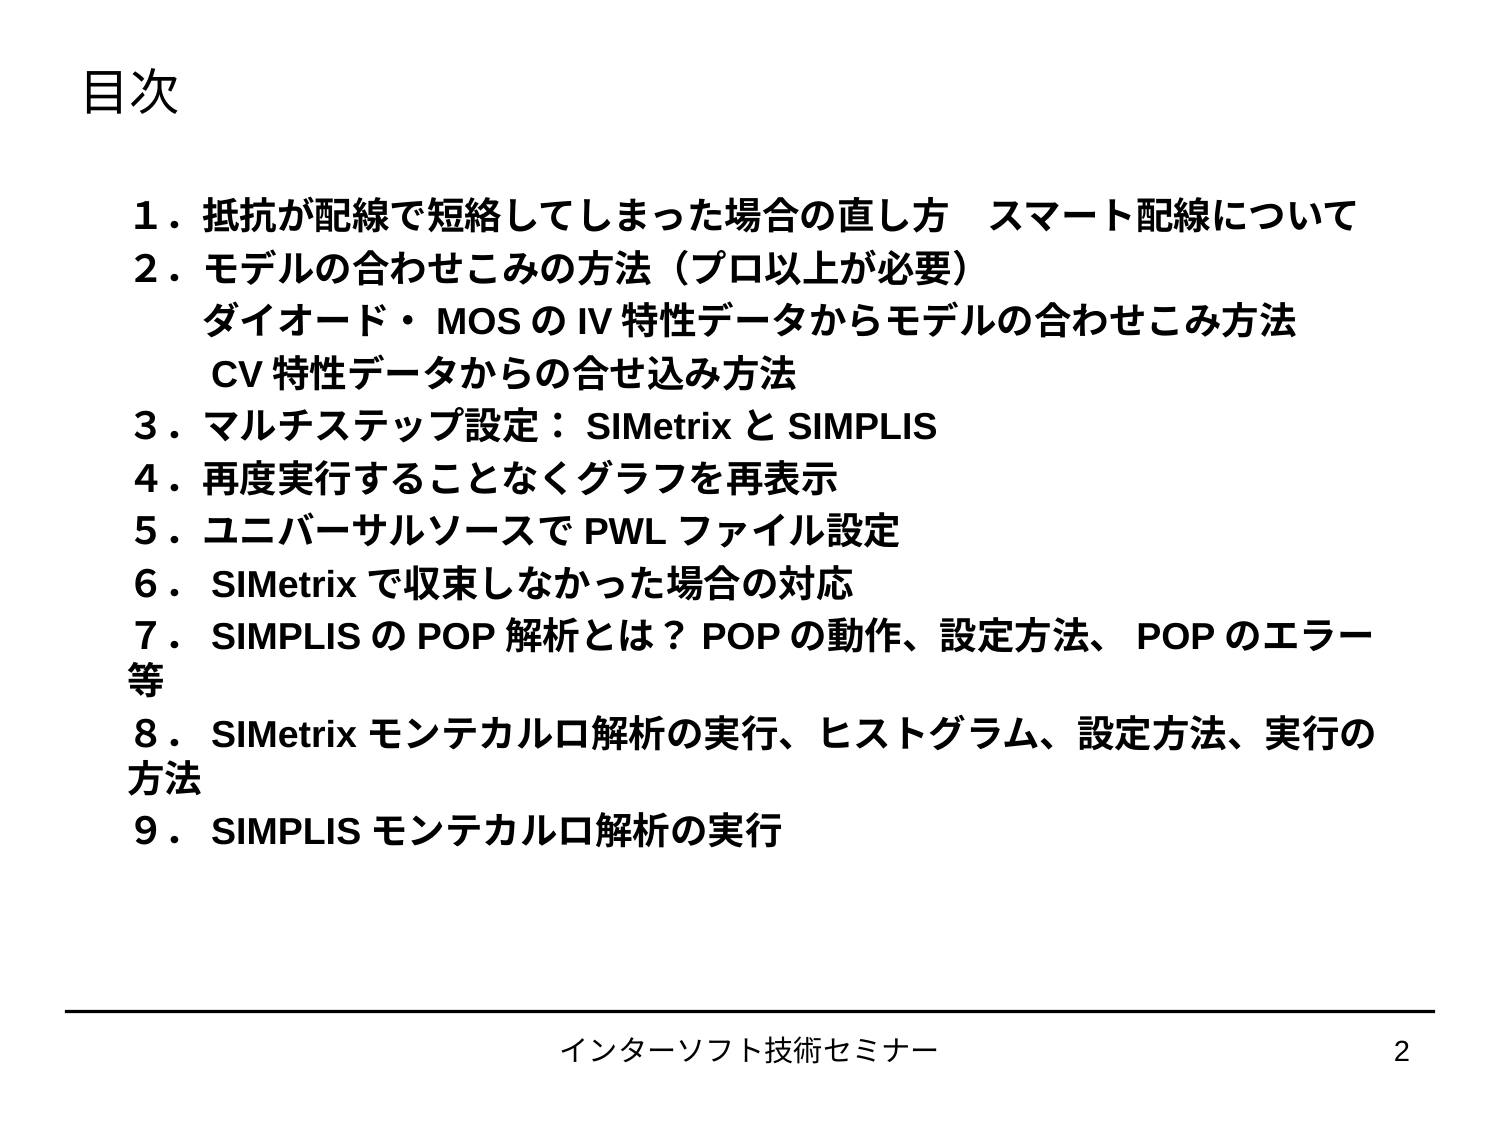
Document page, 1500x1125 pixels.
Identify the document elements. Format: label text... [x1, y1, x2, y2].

list １．抵抗が配線で短絡してしまった場合の直し方 スマート配線について ２．モデルの合わせこみの方法（プロ以上が必要） ダイオード・MOSのIV特性データからモデルの合わせこみ方法 CV特性データからの合せ込み方法 ３．マルチステップ設定：SIMetrixとSIMPLIS ４．再度実行することなくグラフを再表示 ５．ユニバーサルソースでPWLファイル設定 ６．SIMetrixで収束しなかった場合の対応 ７．SIMPLISのPOP解析とは？POPの動作、設定方法、POPのエラー等 ８．SIMetrixモンテカルロ解析の実行、ヒストグラム、設定方法、実行の方法 ９．SIMPLISモンテカルロ解析の実行 [112, 184, 1415, 976]
title 目次 [64, 54, 1415, 126]
slide_number 2 [1074, 1024, 1425, 1103]
footer インターソフト技術セミナー [512, 1024, 988, 1103]
text_box [64, 1009, 1436, 1014]
